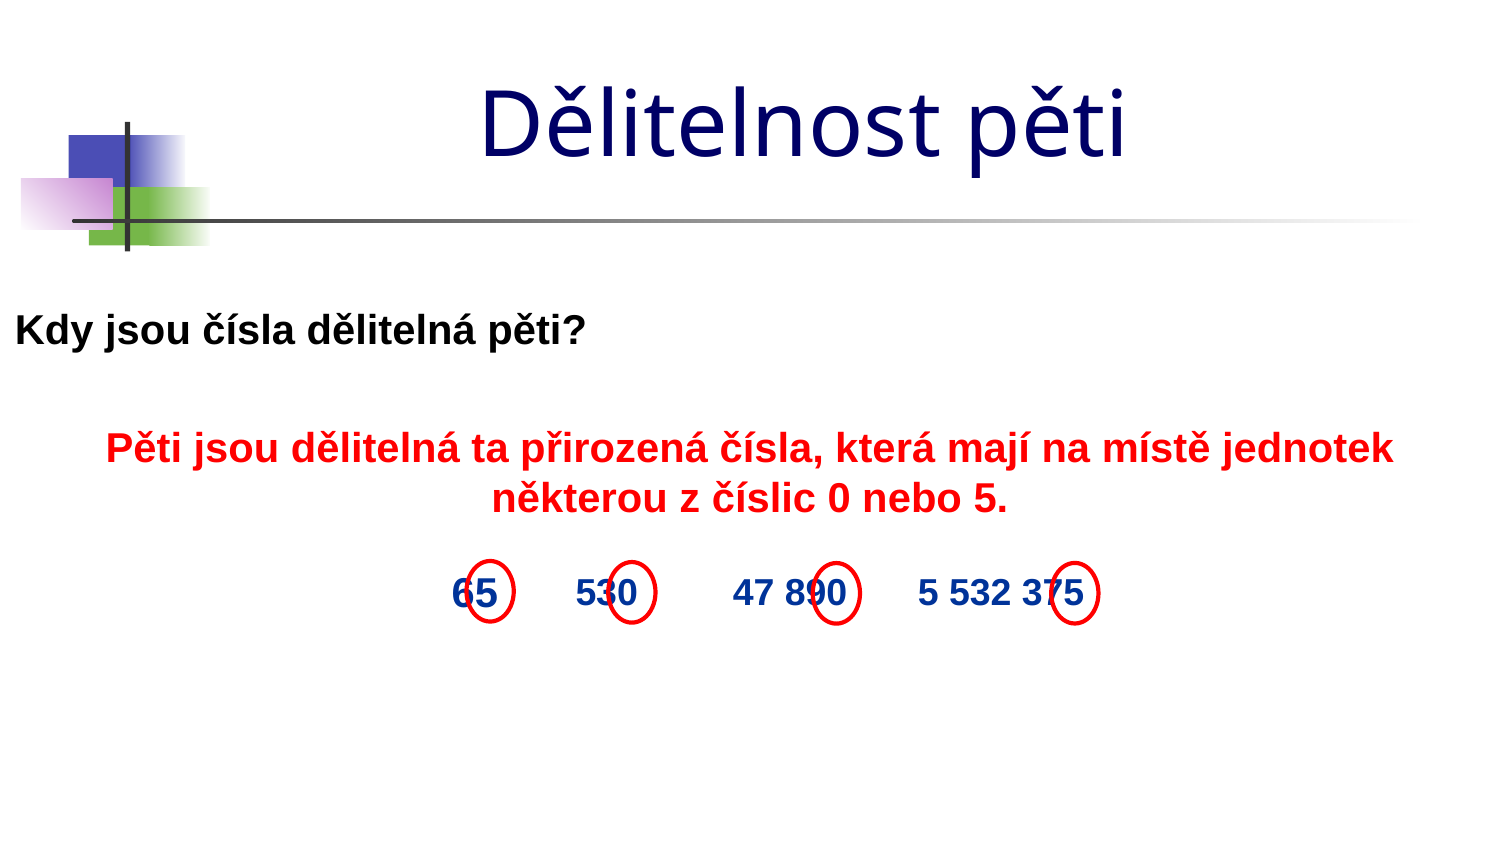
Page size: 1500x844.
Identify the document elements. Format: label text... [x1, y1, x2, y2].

title Dělitelnost pěti [106, 29, 1500, 210]
text_box 530 [560, 560, 680, 621]
text_box [1051, 562, 1099, 624]
text_box [812, 563, 861, 624]
text_box 65 [436, 558, 538, 623]
text_box Pěti jsou dělitelná ta přirozená čísla, která mají na místě jednotek některou z číslic 0 nebo 5. [0, 413, 1500, 529]
text_box Kdy jsou čísla dělitelná pěti? [0, 295, 695, 361]
text_box 5 532 375 [903, 560, 1100, 621]
text_box [466, 560, 514, 622]
text_box [608, 562, 656, 623]
text_box 47 890 [718, 560, 873, 621]
